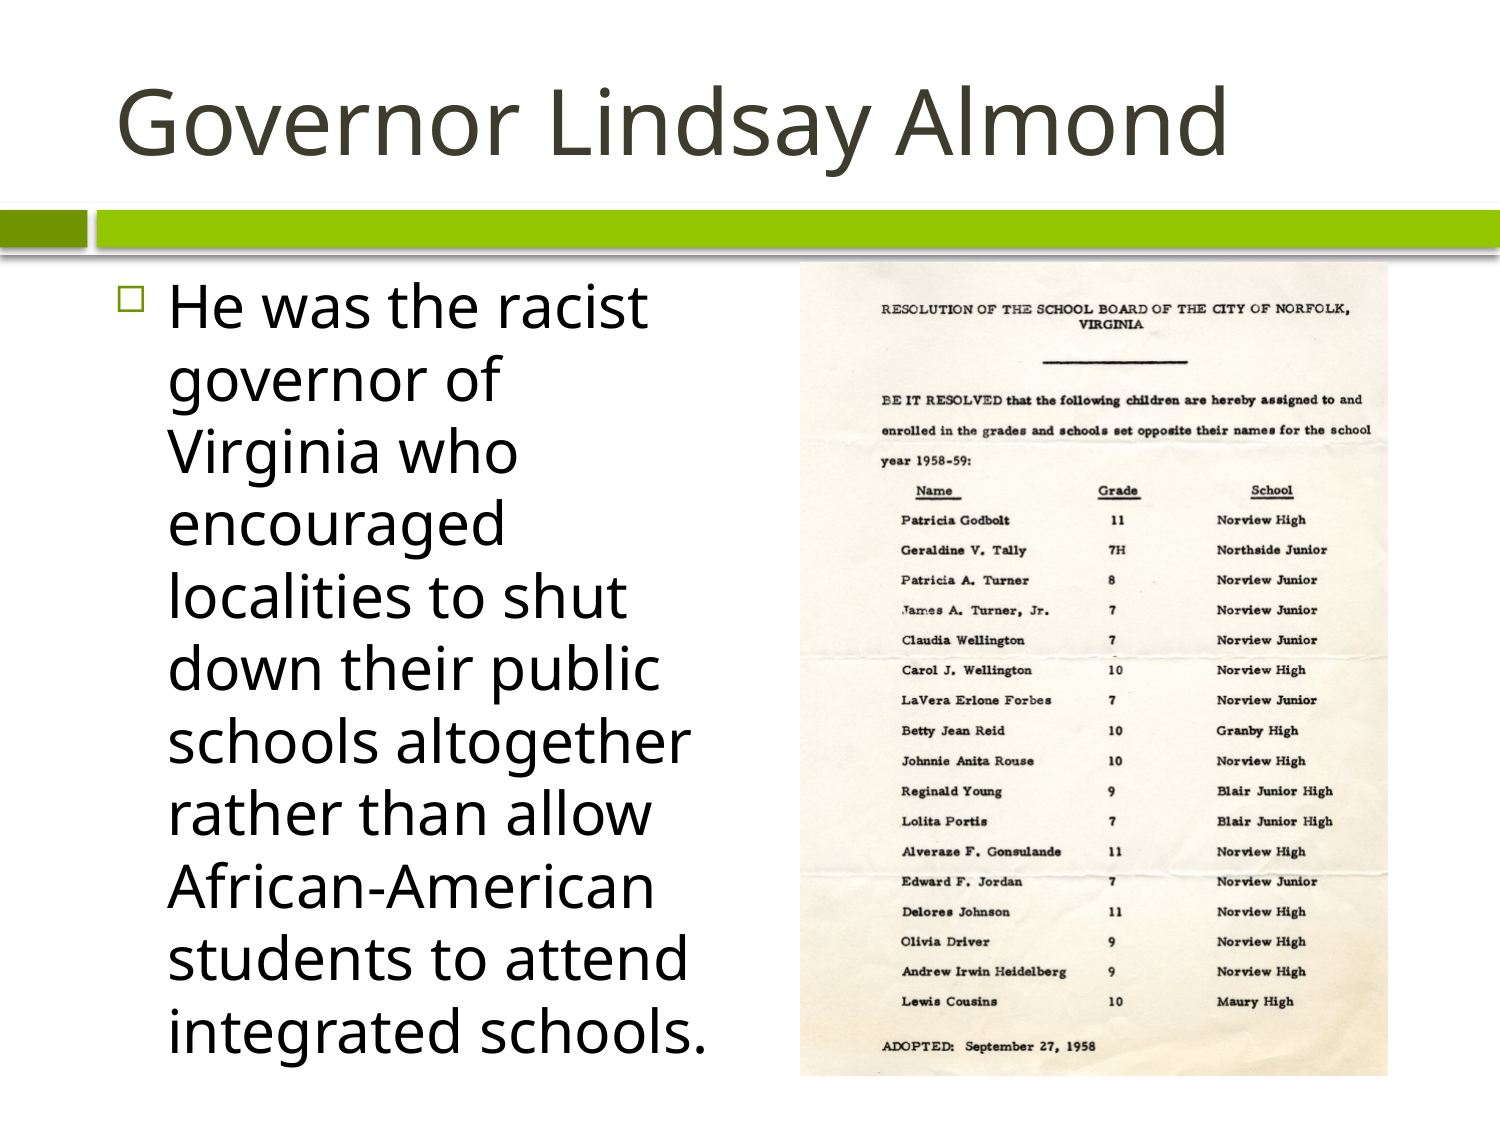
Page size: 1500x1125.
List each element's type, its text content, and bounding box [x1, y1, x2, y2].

list He was the racist governor of Virginia who encouraged localities to shut down their public schools altogether rather than allow African-American students to attend integrated schools. [99, 260, 738, 1011]
title Governor Lindsay Almond [99, 37, 1438, 200]
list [799, 262, 1388, 1076]
